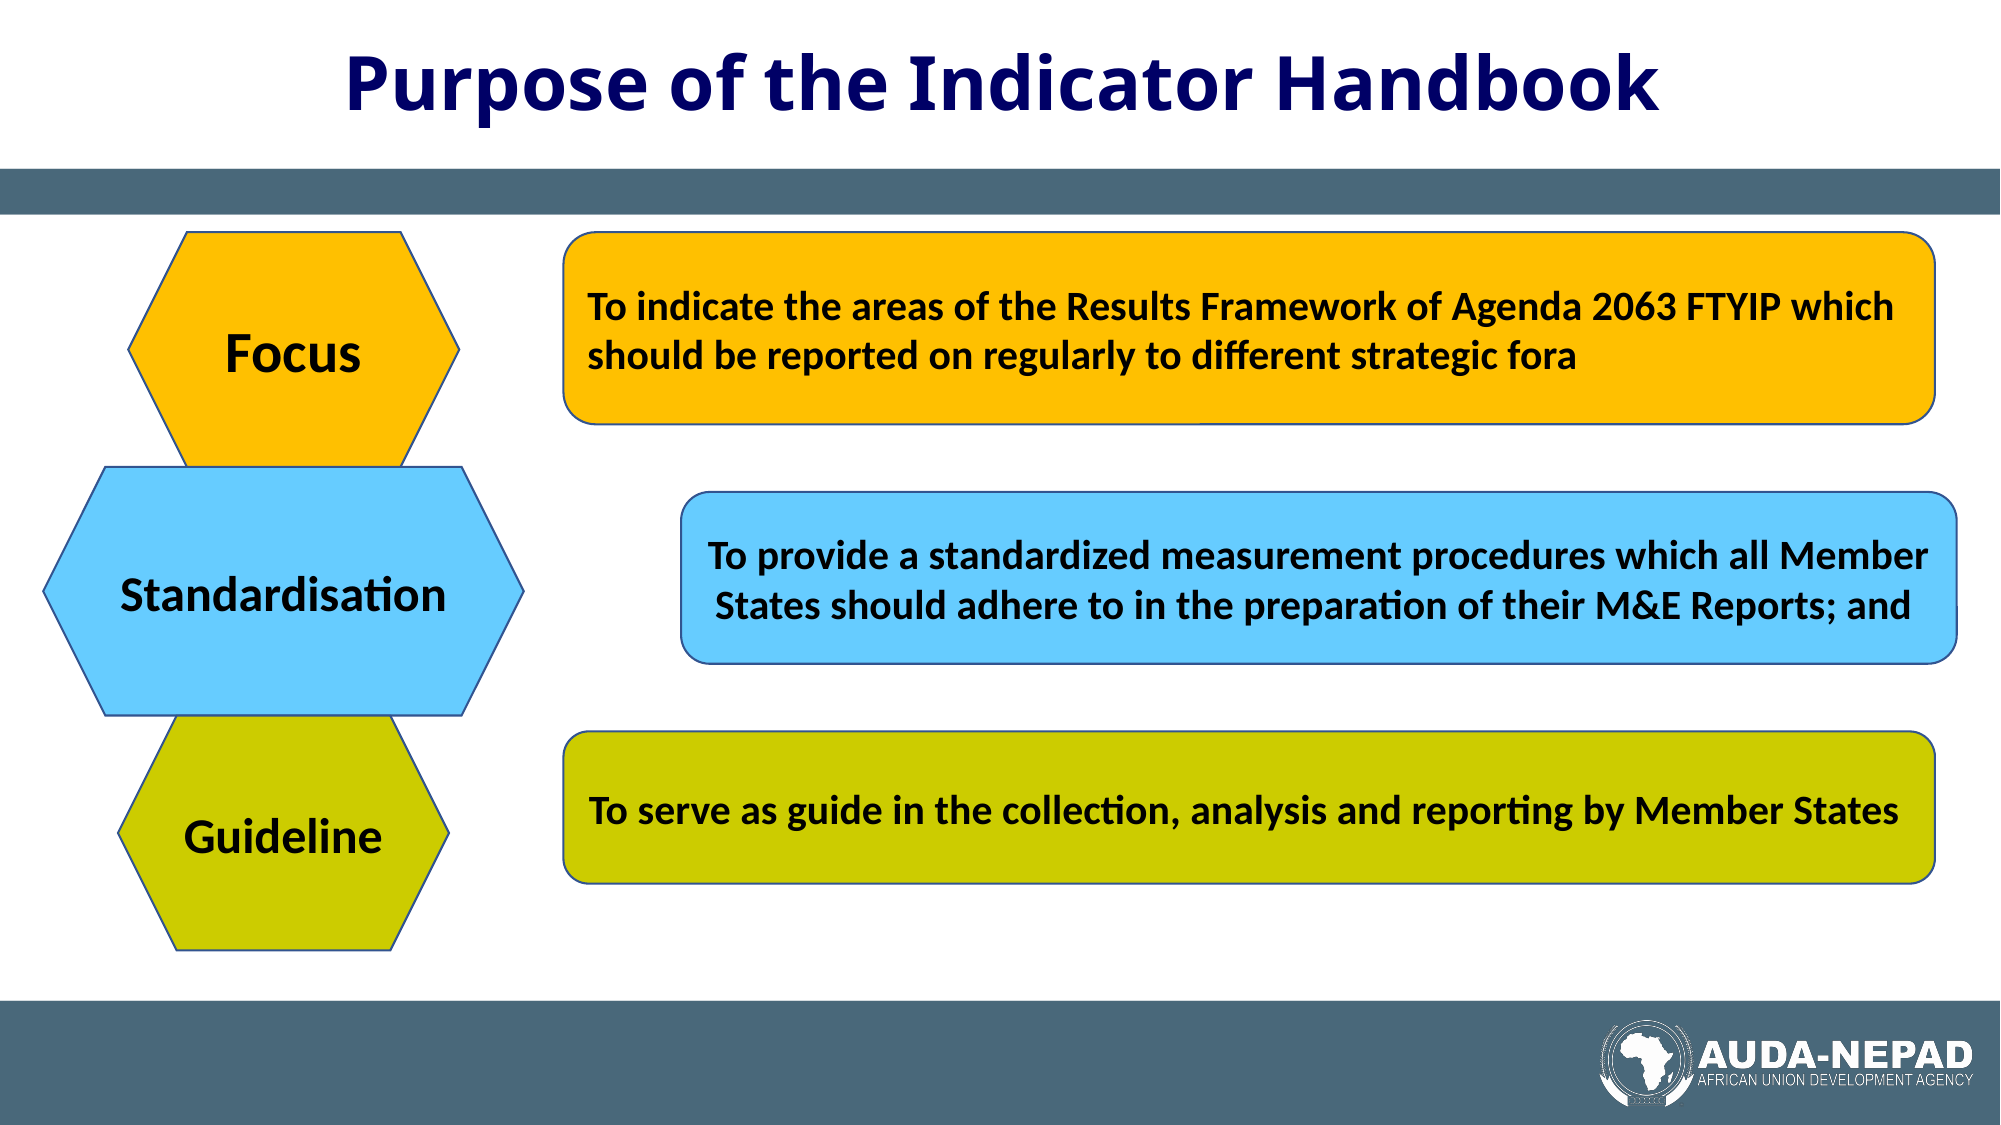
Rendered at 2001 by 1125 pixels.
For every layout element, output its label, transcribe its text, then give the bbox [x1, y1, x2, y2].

text_box Standardisation [42, 465, 525, 717]
text_box To serve as guide in the collection, analysis and reporting by Member States [562, 730, 1936, 885]
title Purpose of the Indicator Handbook [69, 24, 1935, 148]
text_box To provide a standardized measurement procedures which all Member States should adhere to in the preparation of their M&E Reports; and [680, 490, 1958, 665]
picture [1599, 1020, 1974, 1107]
text_box Focus [127, 231, 461, 468]
text_box Guideline [116, 714, 451, 952]
text_box To indicate the areas of the Results Framework of Agenda 2063 FTYIP which should be reported on regularly to different strategic fora [562, 231, 1936, 426]
